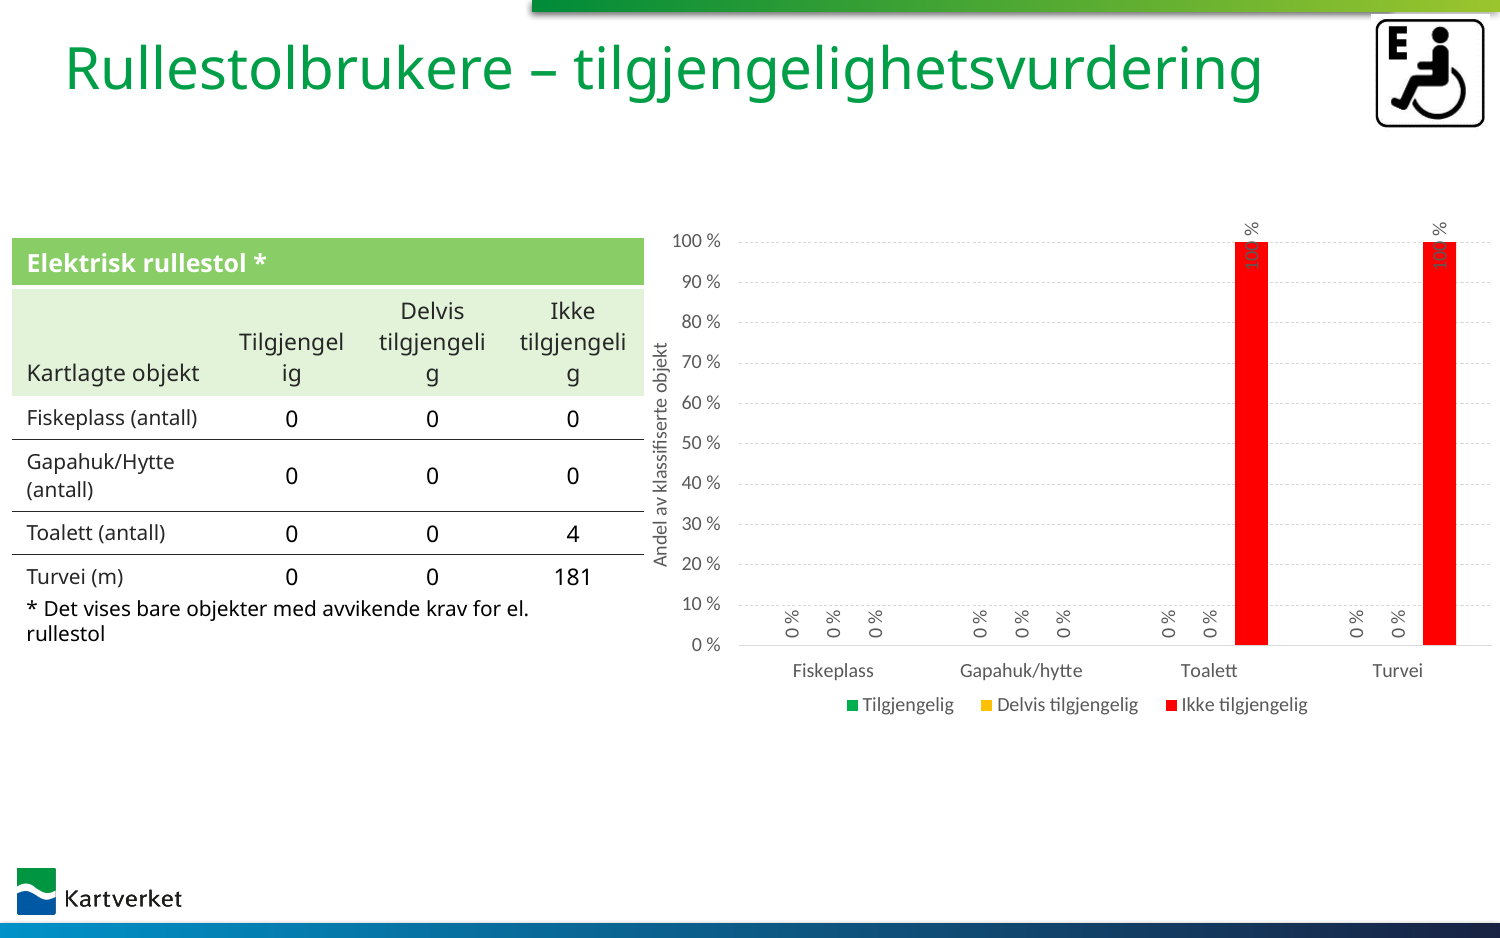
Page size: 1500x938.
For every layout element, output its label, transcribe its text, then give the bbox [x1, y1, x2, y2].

table_cell 0 [362, 512, 503, 554]
table_cell Delvis tilgjengelig [362, 289, 503, 396]
picture [643, 218, 1500, 728]
table_cell 0 [503, 396, 638, 439]
table_cell 0 [362, 555, 503, 588]
table_cell 0 [362, 396, 503, 439]
table_cell 0 [362, 440, 503, 511]
table_cell 0 [222, 440, 362, 511]
table_cell Ikke tilgjengelig [503, 289, 638, 396]
table_header Elektrisk rullestol * [12, 238, 638, 285]
table_cell 0 [222, 396, 362, 439]
table_cell Tilgjengelig [222, 289, 362, 396]
table_cell 181 [503, 555, 638, 598]
table_cell Kartlagte objekt [12, 289, 222, 396]
text_box Rullestolbrukere – tilgjengelighetsvurdering [49, 12, 1372, 109]
table_cell 0 [503, 440, 638, 511]
table_cell Gapahuk/Hytte (antall) [12, 440, 222, 511]
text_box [1371, 13, 1491, 133]
table_cell 0 [222, 555, 362, 588]
table_cell Fiskeplass (antall) [12, 396, 222, 439]
table_cell 4 [503, 512, 638, 554]
table_cell Turvei (m) [12, 555, 222, 588]
table_cell Toalett (antall) [12, 512, 222, 554]
table_cell 0 [222, 512, 362, 554]
text_box * Det vises bare objekter med avvikende krav for el. rullestol [11, 588, 597, 653]
